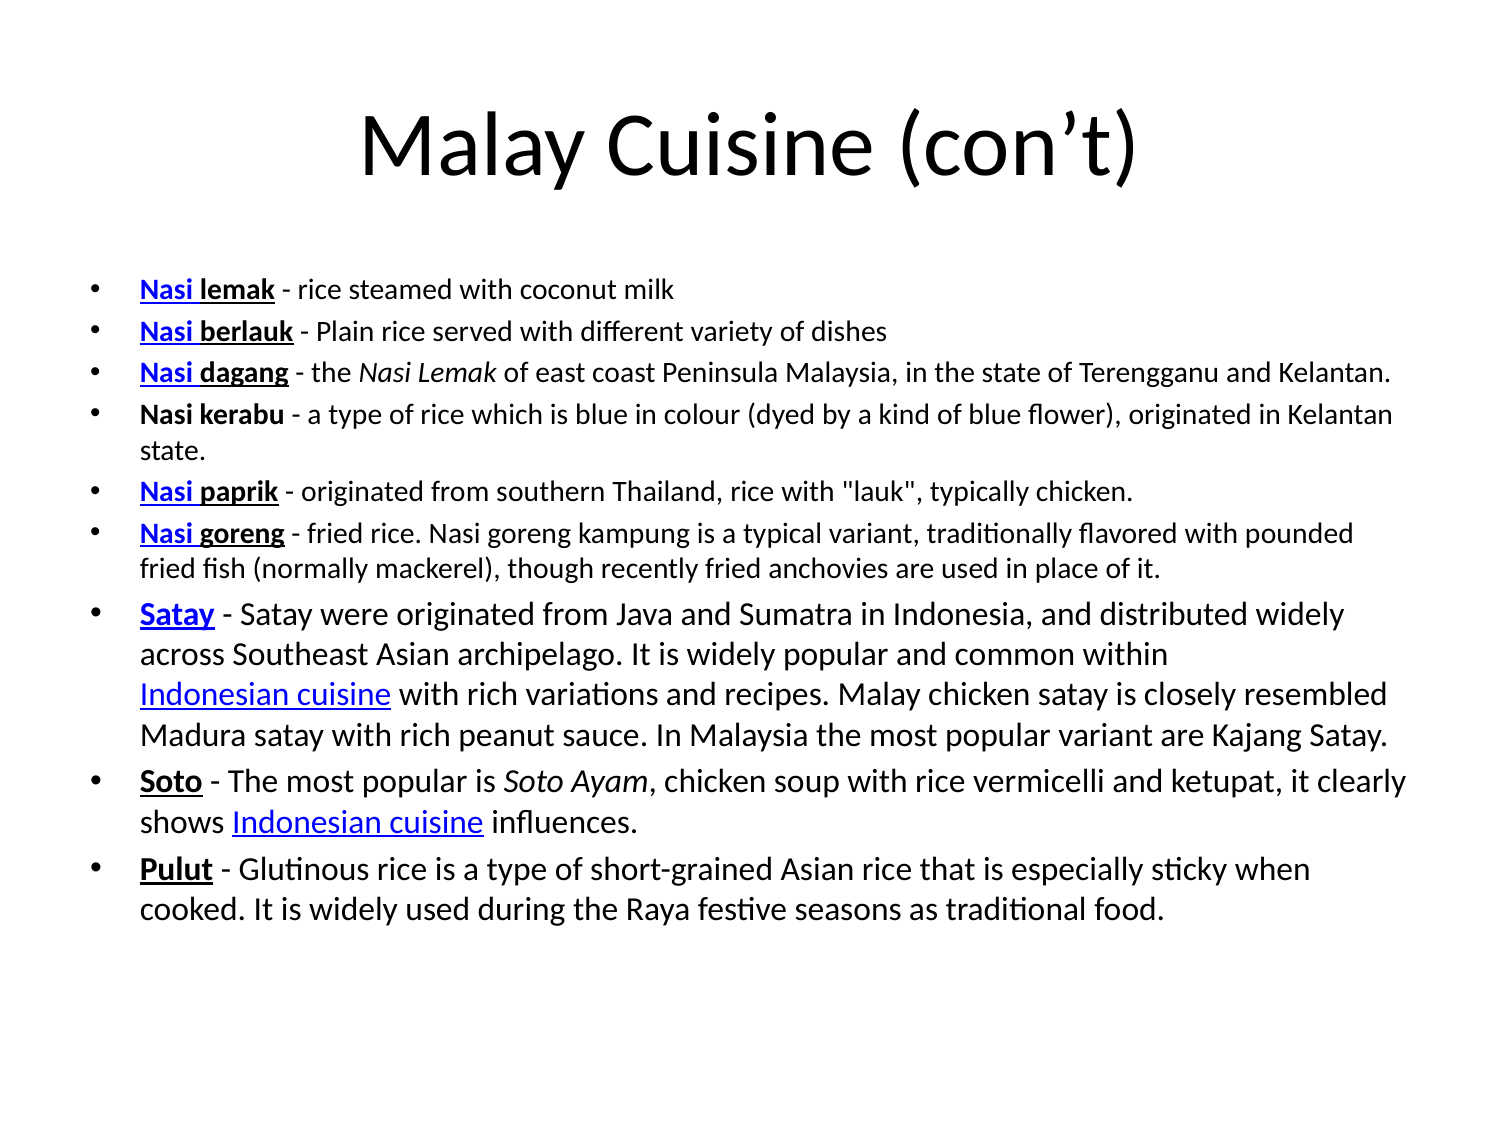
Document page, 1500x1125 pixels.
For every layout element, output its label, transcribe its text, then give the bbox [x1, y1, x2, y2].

list Nasi lemak - rice steamed with coconut milk Nasi berlauk - Plain rice served with different variety of dishes Nasi dagang - the Nasi Lemak of east coast Peninsula Malaysia, in the state of Terengganu and Kelantan. Nasi kerabu - a type of rice which is blue in colour (dyed by a kind of blue flower), originated in Kelantan state. Nasi paprik - originated from southern Thailand, rice with "lauk", typically chicken. Nasi goreng - fried rice. Nasi goreng kampung is a typical variant, traditionally flavored with pounded fried fish (normally mackerel), though recently fried anchovies are used in place of it. Satay - Satay were originated from Java and Sumatra in Indonesia, and distributed widely across Southeast Asian archipelago. It is widely popular and common within Indonesian cuisine with rich variations and recipes. Malay chicken satay is closely resembled Madura satay with rich peanut sauce. In Malaysia the most popular variant are Kajang Satay. Soto - The most popular is Soto Ayam, chicken soup with rice vermicelli and ketupat, it clearly shows Indonesian cuisine influences. Pulut - Glutinous rice is a type of short-grained Asian rice that is especially sticky when cooked. It is widely used during the Raya festive seasons as traditional food. [75, 262, 1425, 1005]
title Malay Cuisine (con’t) [75, 45, 1425, 233]
